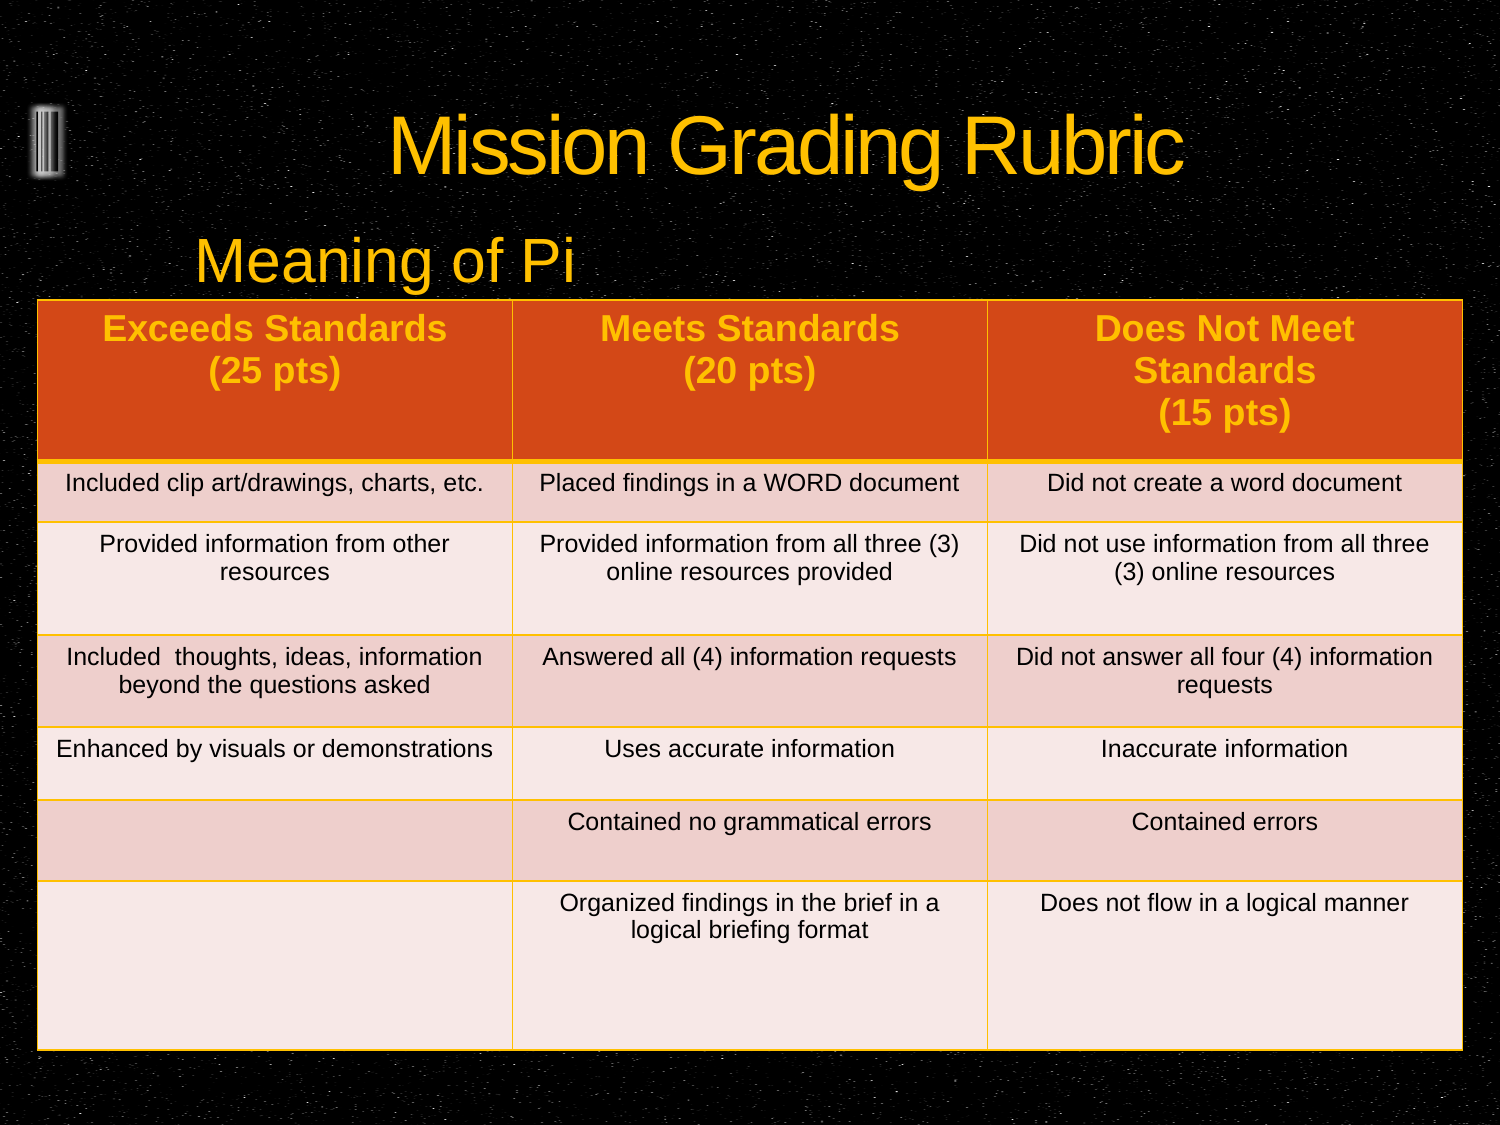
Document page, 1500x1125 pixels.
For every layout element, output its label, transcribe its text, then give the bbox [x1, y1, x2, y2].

table_cell Provided information from all three (3) online resources provided [513, 523, 987, 634]
table_cell Organized findings in the brief in a logical briefing format [513, 882, 987, 1049]
table_cell Inaccurate information [988, 728, 1462, 799]
table_cell Included thoughts, ideas, information beyond the questions asked [38, 636, 512, 726]
table_cell Did not create a word document [988, 464, 1462, 521]
table_cell Contained errors [988, 801, 1462, 880]
table_cell Included clip art/drawings, charts, etc. [38, 464, 512, 521]
table_cell Answered all (4) information requests [513, 636, 987, 726]
table_cell [38, 882, 512, 1049]
picture [0, 0, 1500, 1125]
table_cell Provided information from other resources [38, 523, 512, 634]
table_cell [38, 801, 512, 880]
list Meaning of Pi [112, 212, 1388, 299]
table_cell Enhanced by visuals or demonstrations [38, 728, 512, 799]
table_cell Does not flow in a logical manner [988, 882, 1462, 1049]
table_header Does Not Meet Standards (15 pts) [988, 301, 1462, 459]
table_cell Did not use information from all three (3) online resources [988, 523, 1462, 634]
title Mission Grading Rubric [150, 83, 1425, 234]
table_cell Uses accurate information [513, 728, 987, 799]
table_cell Contained no grammatical errors [513, 801, 987, 880]
table_cell Did not answer all four (4) information requests [988, 636, 1462, 726]
table_header Exceeds Standards (25 pts) [38, 301, 512, 459]
table_header Meets Standards (20 pts) [513, 301, 987, 459]
table_cell Placed findings in a WORD document [513, 464, 987, 521]
